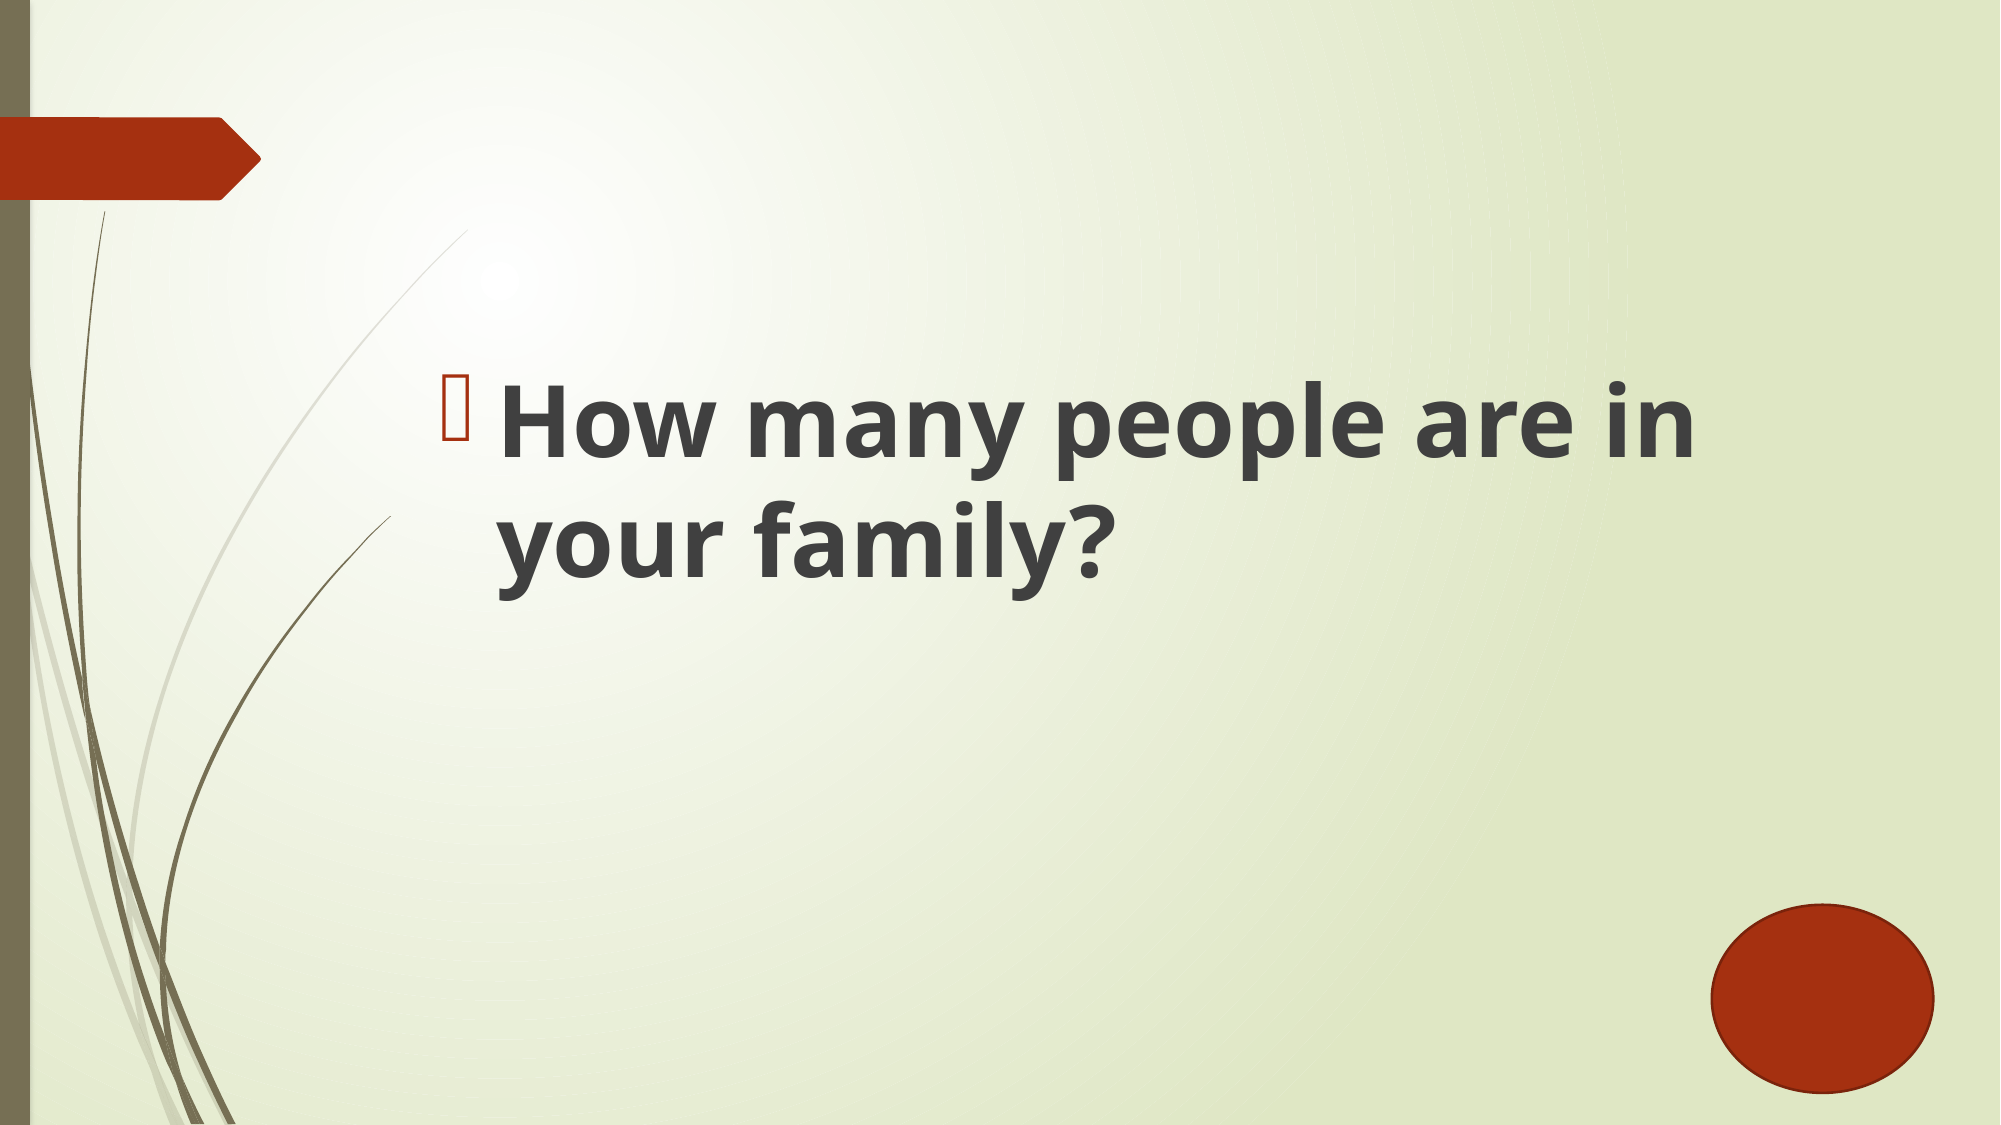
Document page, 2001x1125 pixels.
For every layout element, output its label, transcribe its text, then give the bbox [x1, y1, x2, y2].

list How many people are in your family? [424, 350, 1888, 970]
text_box [1710, 903, 1935, 1095]
